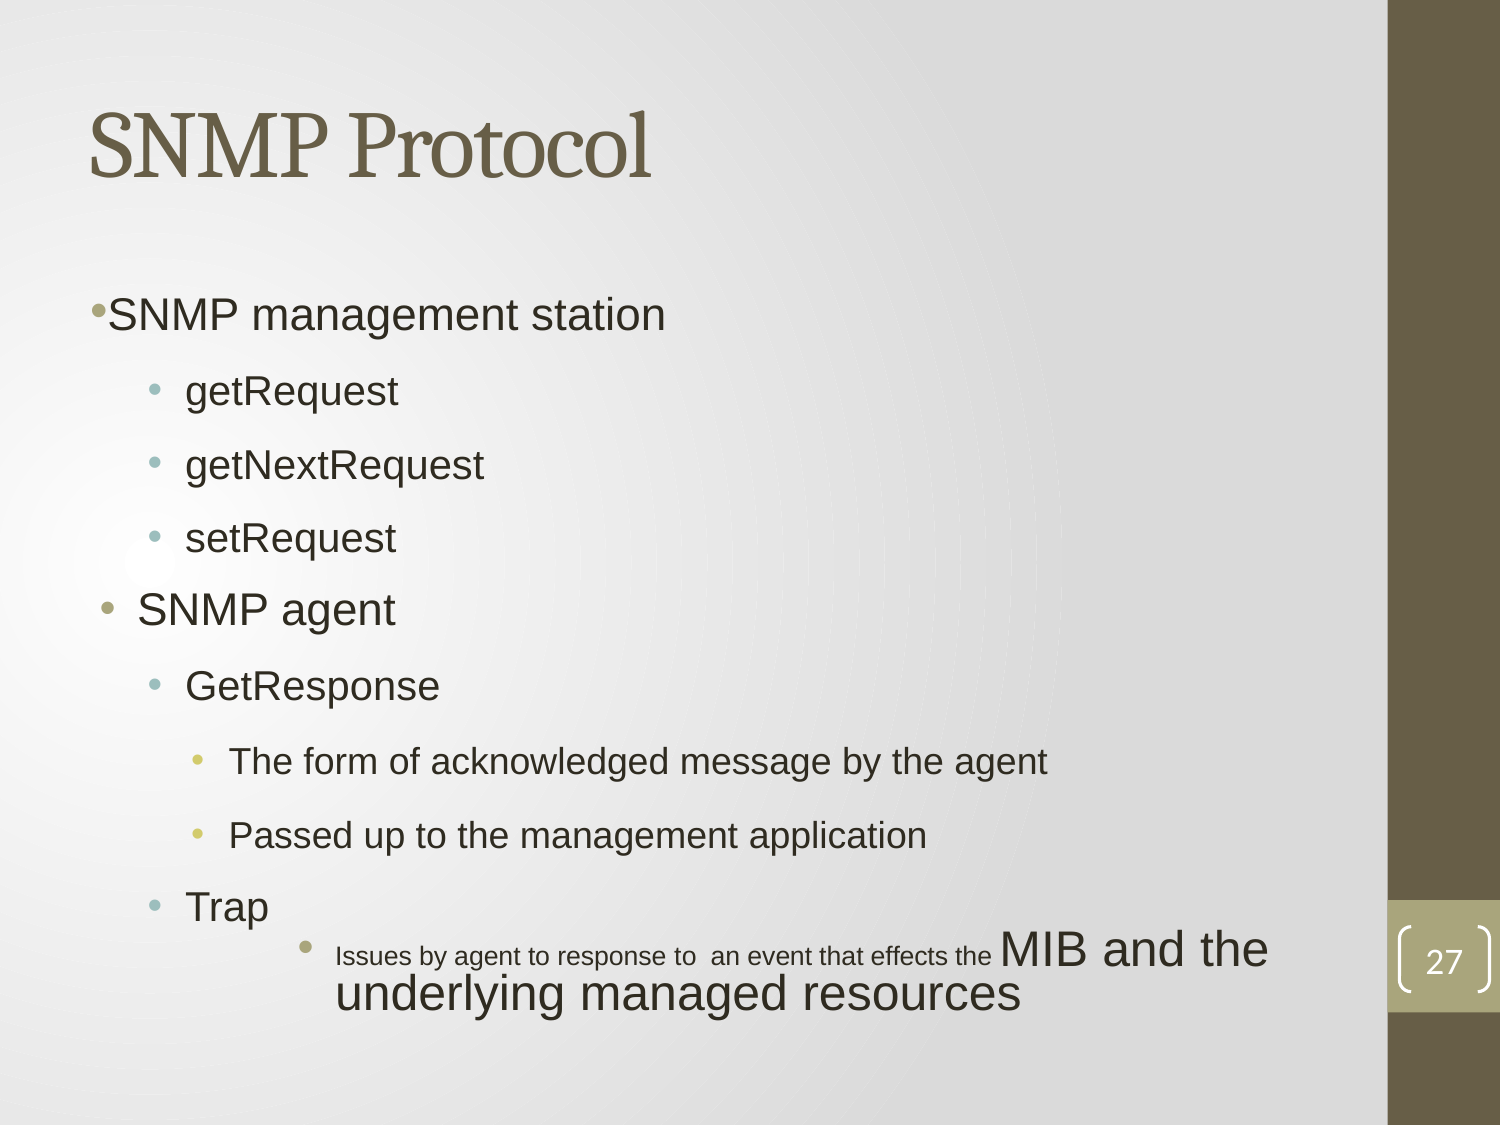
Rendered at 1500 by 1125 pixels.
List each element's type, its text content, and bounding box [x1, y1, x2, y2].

list SNMP management station getRequest getNextRequest setRequest SNMP agent GetResponse The form of acknowledged message by the agent Passed up to the management application Trap Issues by agent to response to an event that effects the MIB and the underlying managed resources [75, 262, 1425, 1050]
slide_number 27 [1397, 925, 1492, 994]
title SNMP Protocol [75, 45, 1325, 233]
